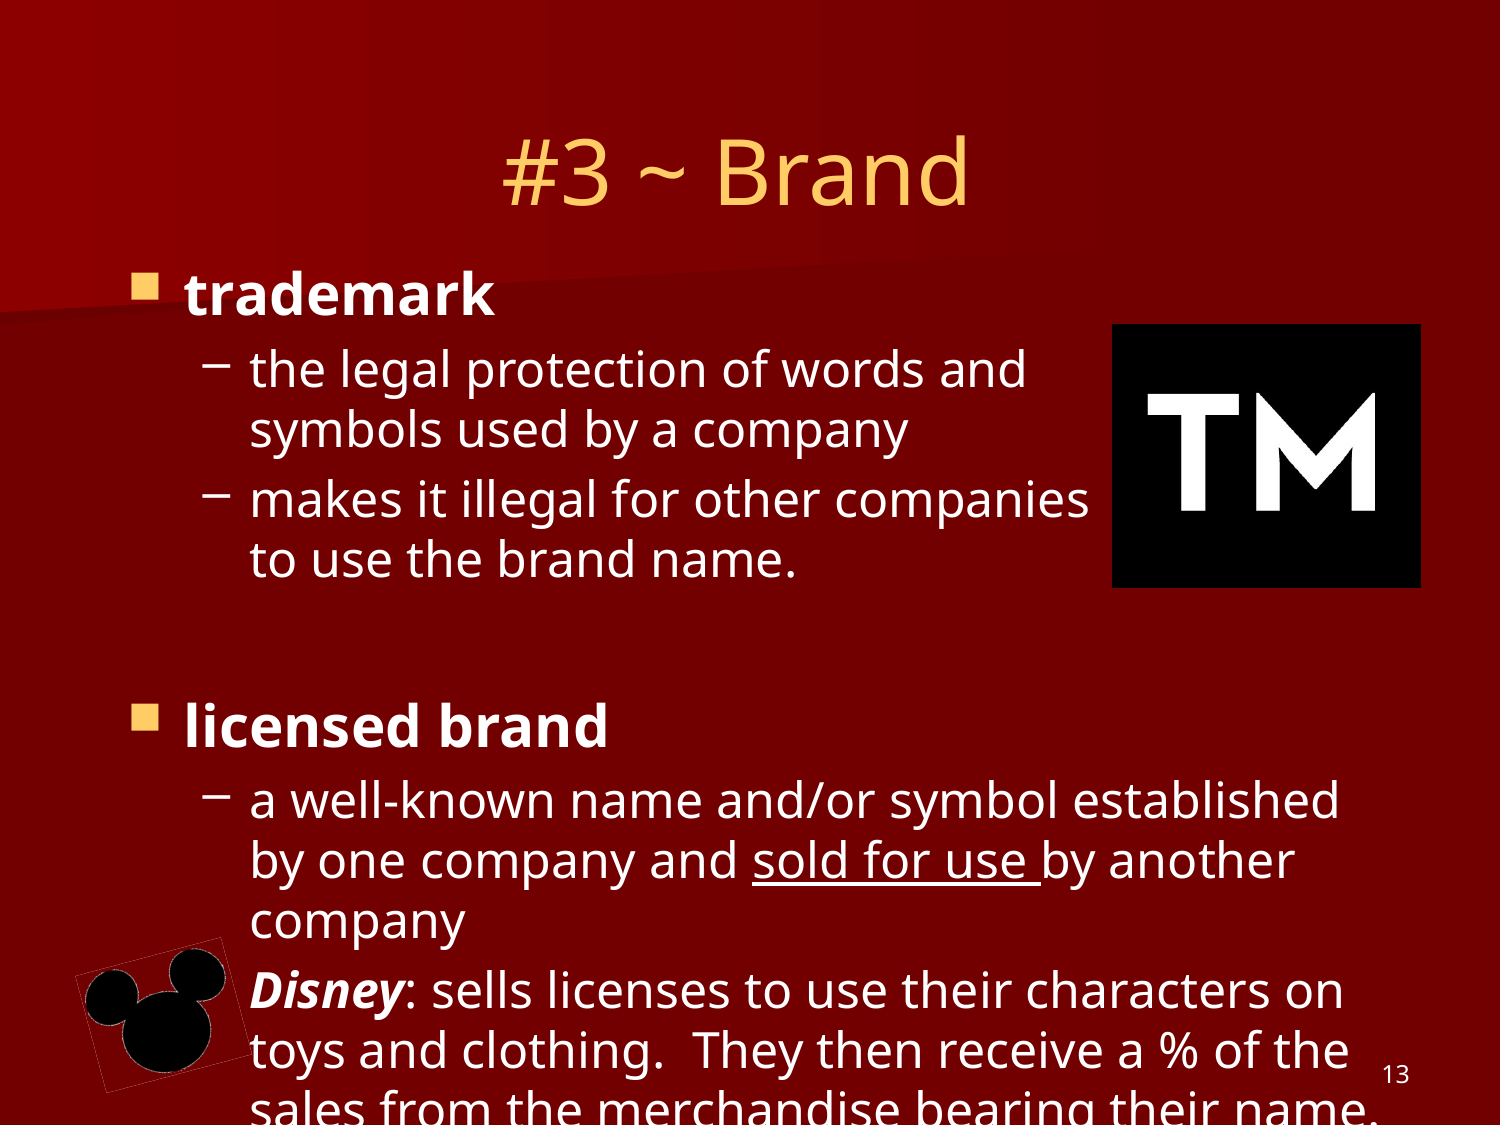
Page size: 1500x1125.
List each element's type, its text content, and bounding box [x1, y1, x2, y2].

picture [1112, 324, 1421, 588]
list trademark the legal protection of words and symbols used by a company makes it illegal for other companies to use the brand name. licensed brand a well-known name and/or symbol established by one company and sold for use by another company Disney: sells licenses to use their characters on toys and clothing. They then receive a % of the sales from the merchandise bearing their name. [112, 249, 1413, 1051]
slide_number 13 [1074, 1024, 1426, 1101]
title #3 ~ Brand [99, 74, 1376, 263]
picture [76, 938, 251, 1092]
